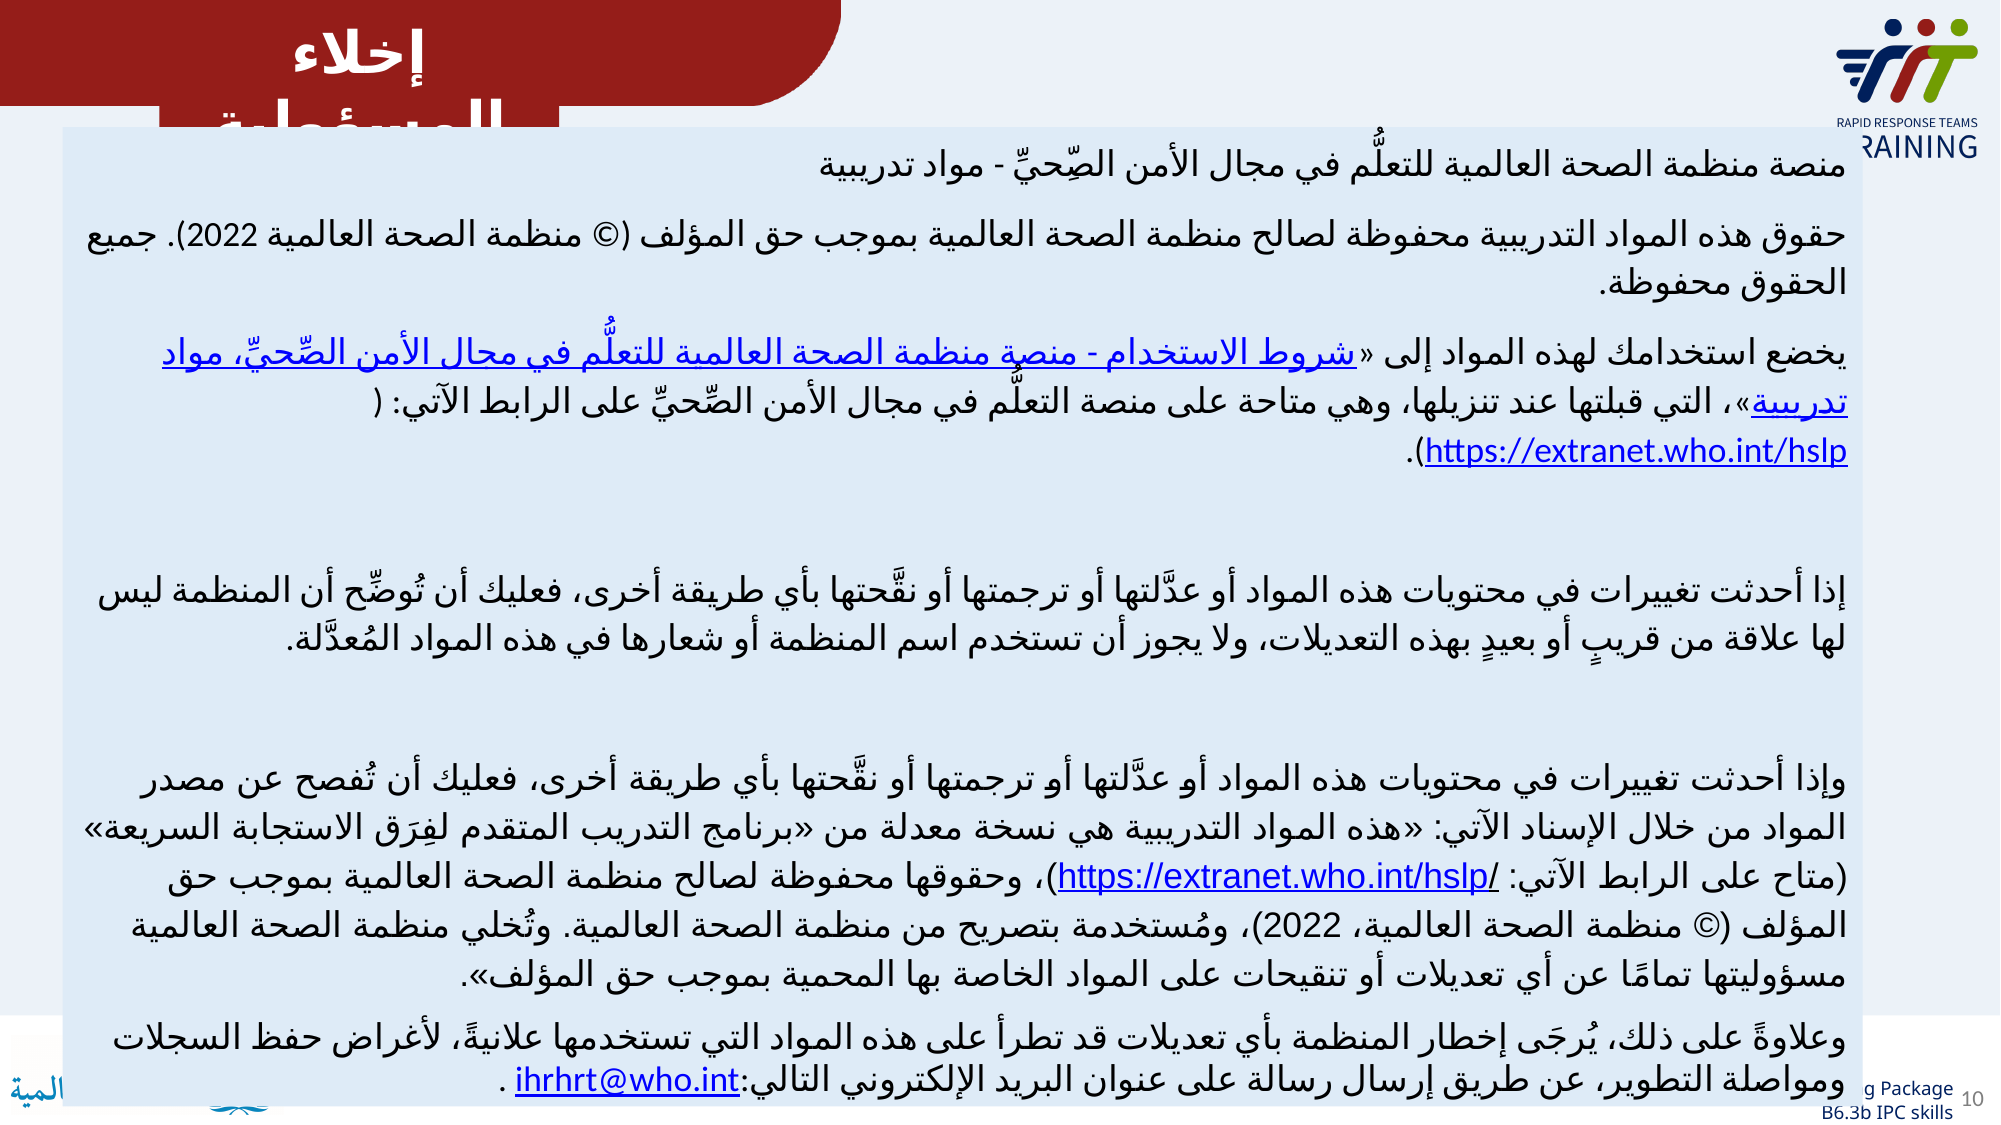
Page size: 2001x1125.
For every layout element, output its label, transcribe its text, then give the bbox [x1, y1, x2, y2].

picture [0, 0, 841, 106]
text_box منصة منظمة الصحة العالمية للتعلُّم في مجال الأمن الصِّحيِّ - مواد تدريبية حقوق هذه المواد التدريبية محفوظة لصالح منظمة الصحة العالمية بموجب حق المؤلف (© منظمة الصحة العالمية 2022). جميع الحقوق محفوظة. يخضع استخدامك لهذه المواد إلى «شروط الاستخدام - منصة منظمة الصحة العالمية للتعلُّم في مجال الأمن الصِّحيِّ، مواد تدريبية»، التي قبلتها عند تنزيلها، وهي متاحة على منصة التعلُّم في مجال الأمن الصِّحيِّ على الرابط الآتي: (https://extranet.who.int/hslp). إذا أحدثت تغييرات في محتويات هذه المواد أو عدَّلتها أو ترجمتها أو نقَّحتها بأي طريقة أخرى، فعليك أن تُوضِّح أن المنظمة ليس لها علاقة من قريبٍ أو بعيدٍ بهذه التعديلات، ولا يجوز أن تستخدم اسم المنظمة أو شعارها في هذه المواد المُعدَّلة. وإذا أحدثت تغييرات في محتويات هذه المواد أو عدَّلتها أو ترجمتها أو نقَّحتها بأي طريقة أخرى، فعليك أن تُفصح عن مصدر المواد من خلال الإسناد الآتي: «هذه المواد التدريبية هي نسخة معدلة من «برنامج التدريب المتقدم لفِرَق الاستجابة السريعة» (متاح على الرابط الآتي: https://extranet.who.int/hslp/)، وحقوقها محفوظة لصالح منظمة الصحة العالمية بموجب حق المؤلف (© منظمة الصحة العالمية، 2022)، ومُستخدمة بتصريح من منظمة الصحة العالمية. وتُخلي منظمة الصحة العالمية مسؤوليتها تمامًا عن أي تعديلات أو تنقيحات على المواد الخاصة بها المحمية بموجب حق المؤلف». وعلاوةً على ذلك، يُرجَى إخطار المنظمة بأي تعديلات قد تطرأ على هذه المواد التي تستخدمها علانيةً، لأغراض حفظ السجلات ومواصلة التطوير، عن طريق إرسال رسالة على عنوان البريد الإلكتروني التالي:ihrhrt@who.int . [62, 127, 1863, 1107]
picture [11, 1035, 284, 1115]
picture [1835, 19, 1978, 167]
text_box إخلاء المسؤولية [159, 7, 560, 127]
